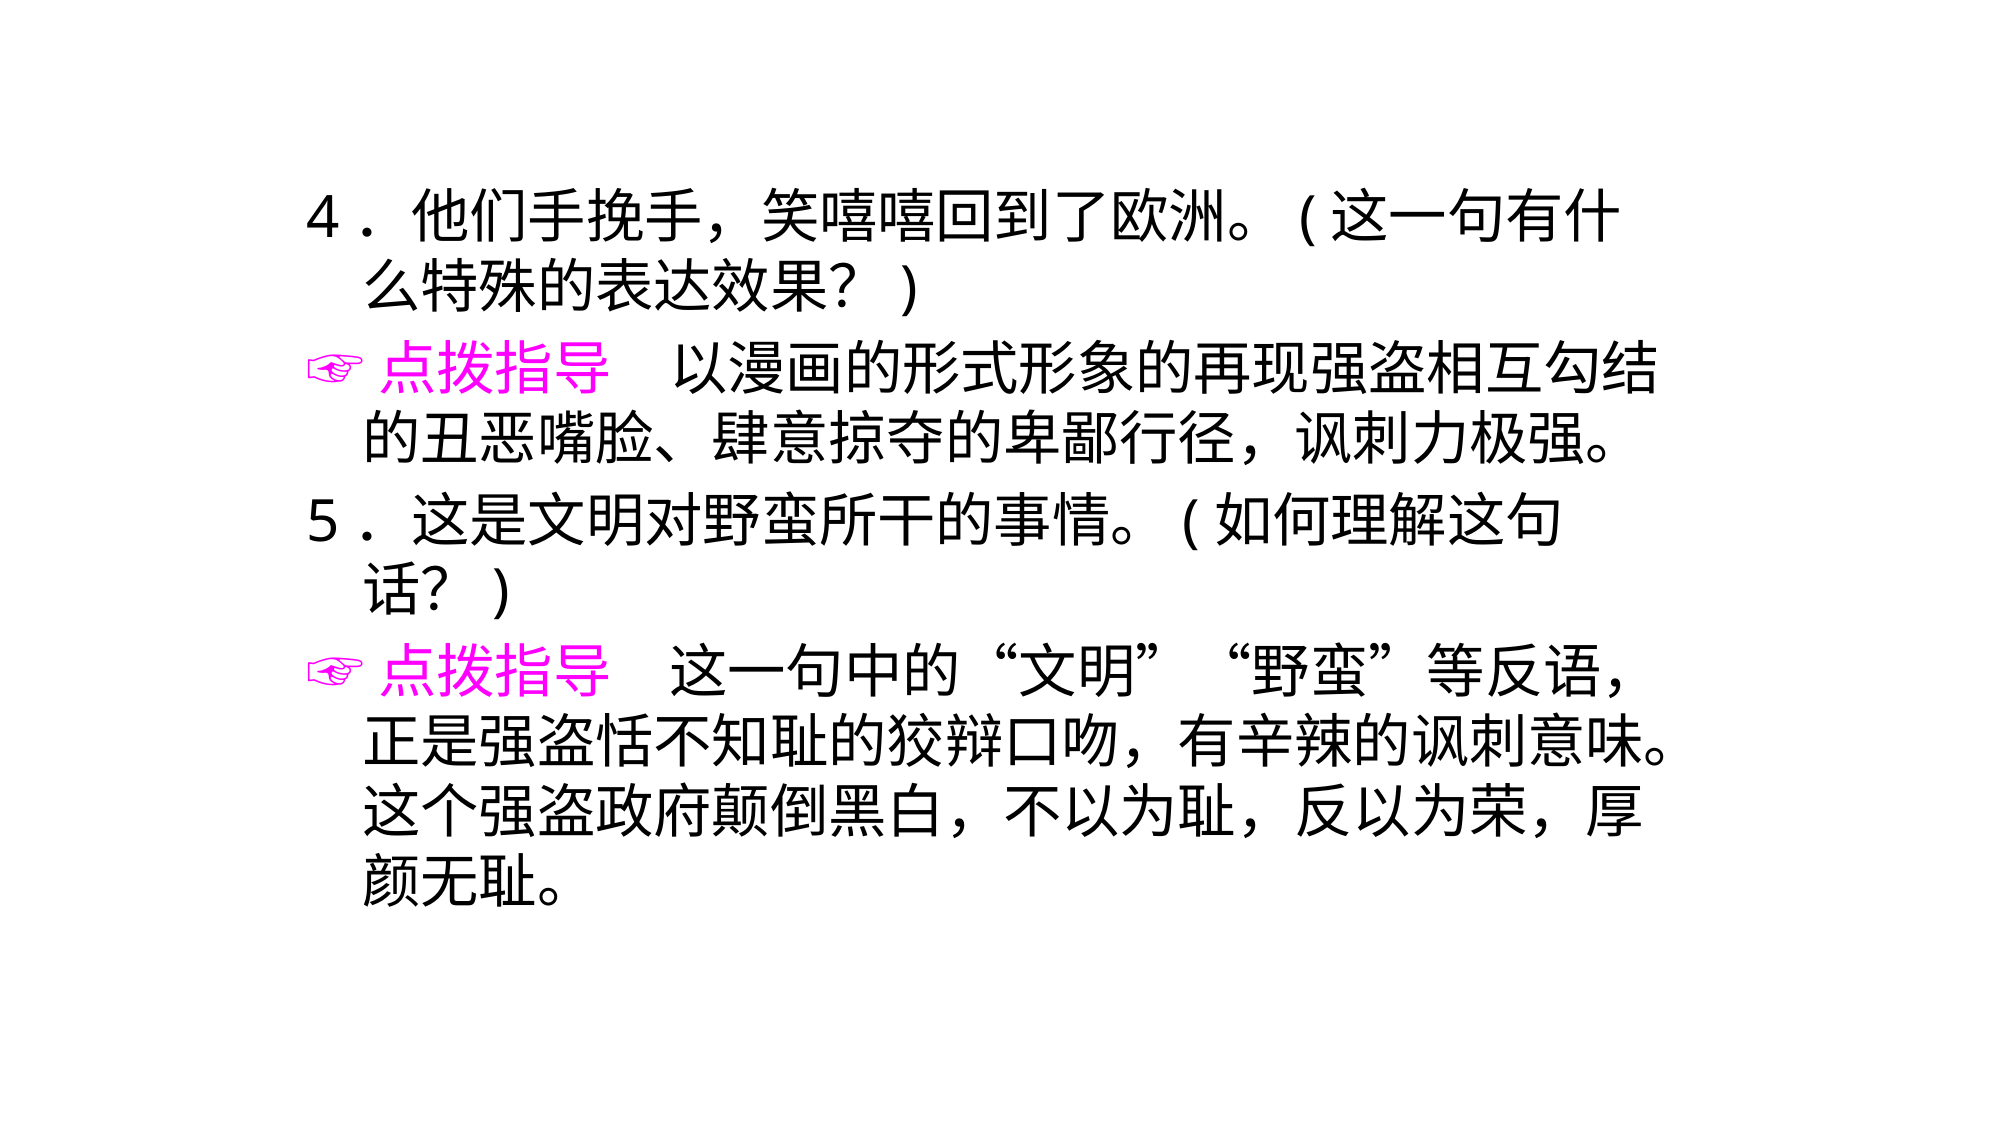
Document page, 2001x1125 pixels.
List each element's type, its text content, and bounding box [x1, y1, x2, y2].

list 4．他们手挽手，笑嘻嘻回到了欧洲。(这一句有什么特殊的表达效果？) ☞点拨指导 以漫画的形式形象的再现强盗相互勾结的丑恶嘴脸、肆意掠夺的卑鄙行径，讽刺力极强。 5．这是文明对野蛮所干的事情。(如何理解这句话？) ☞点拨指导 这一句中的“文明”“野蛮”等反语，正是强盗恬不知耻的狡辩口吻，有辛辣的讽刺意味。这个强盗政府颠倒黑白，不以为耻，反以为荣，厚颜无耻。 [291, 90, 1682, 1004]
